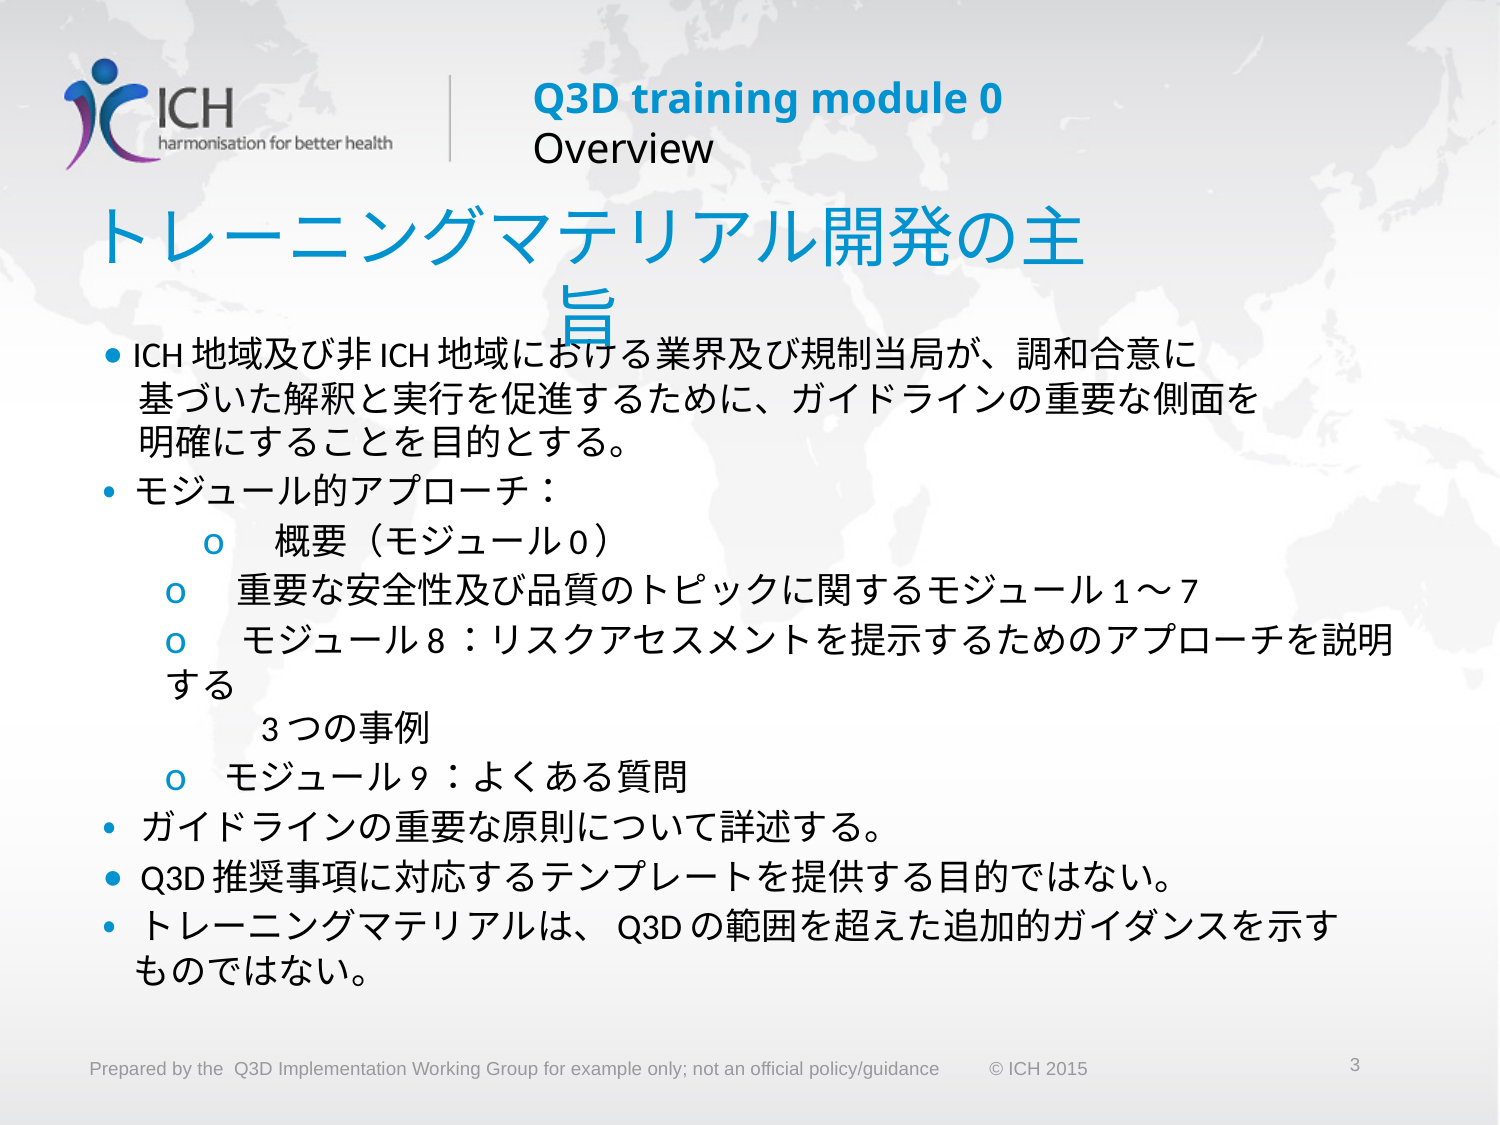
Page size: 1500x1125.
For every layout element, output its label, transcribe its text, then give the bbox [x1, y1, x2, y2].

list • ICH地域及び非ICH地域における業界及び規制当局が、調和合意に 基づいた解釈と実行を促進するために、ガイドラインの重要な側面を 明確にすることを目的とする。 • モジュール的アプローチ： o 概要（モジュール0） o 重要な安全性及び品質のトピックに関するモジュール1～7 o モジュール8：リスクアセスメントを提示するためのアプローチを説明する 3つの事例 o モジュール9：よくある質問 • ガイドラインの重要な原則について詳述する。 • Q3D推奨事項に対応するテンプレートを提供する目的ではない。 • トレーニングマテリアルは、Q3Dの範囲を超えた追加的ガイダンスを示す ものではない。 [87, 318, 1438, 1008]
picture [0, 0, 1500, 1125]
title トレーニングマテリアル開発の主旨 [50, 187, 1125, 310]
